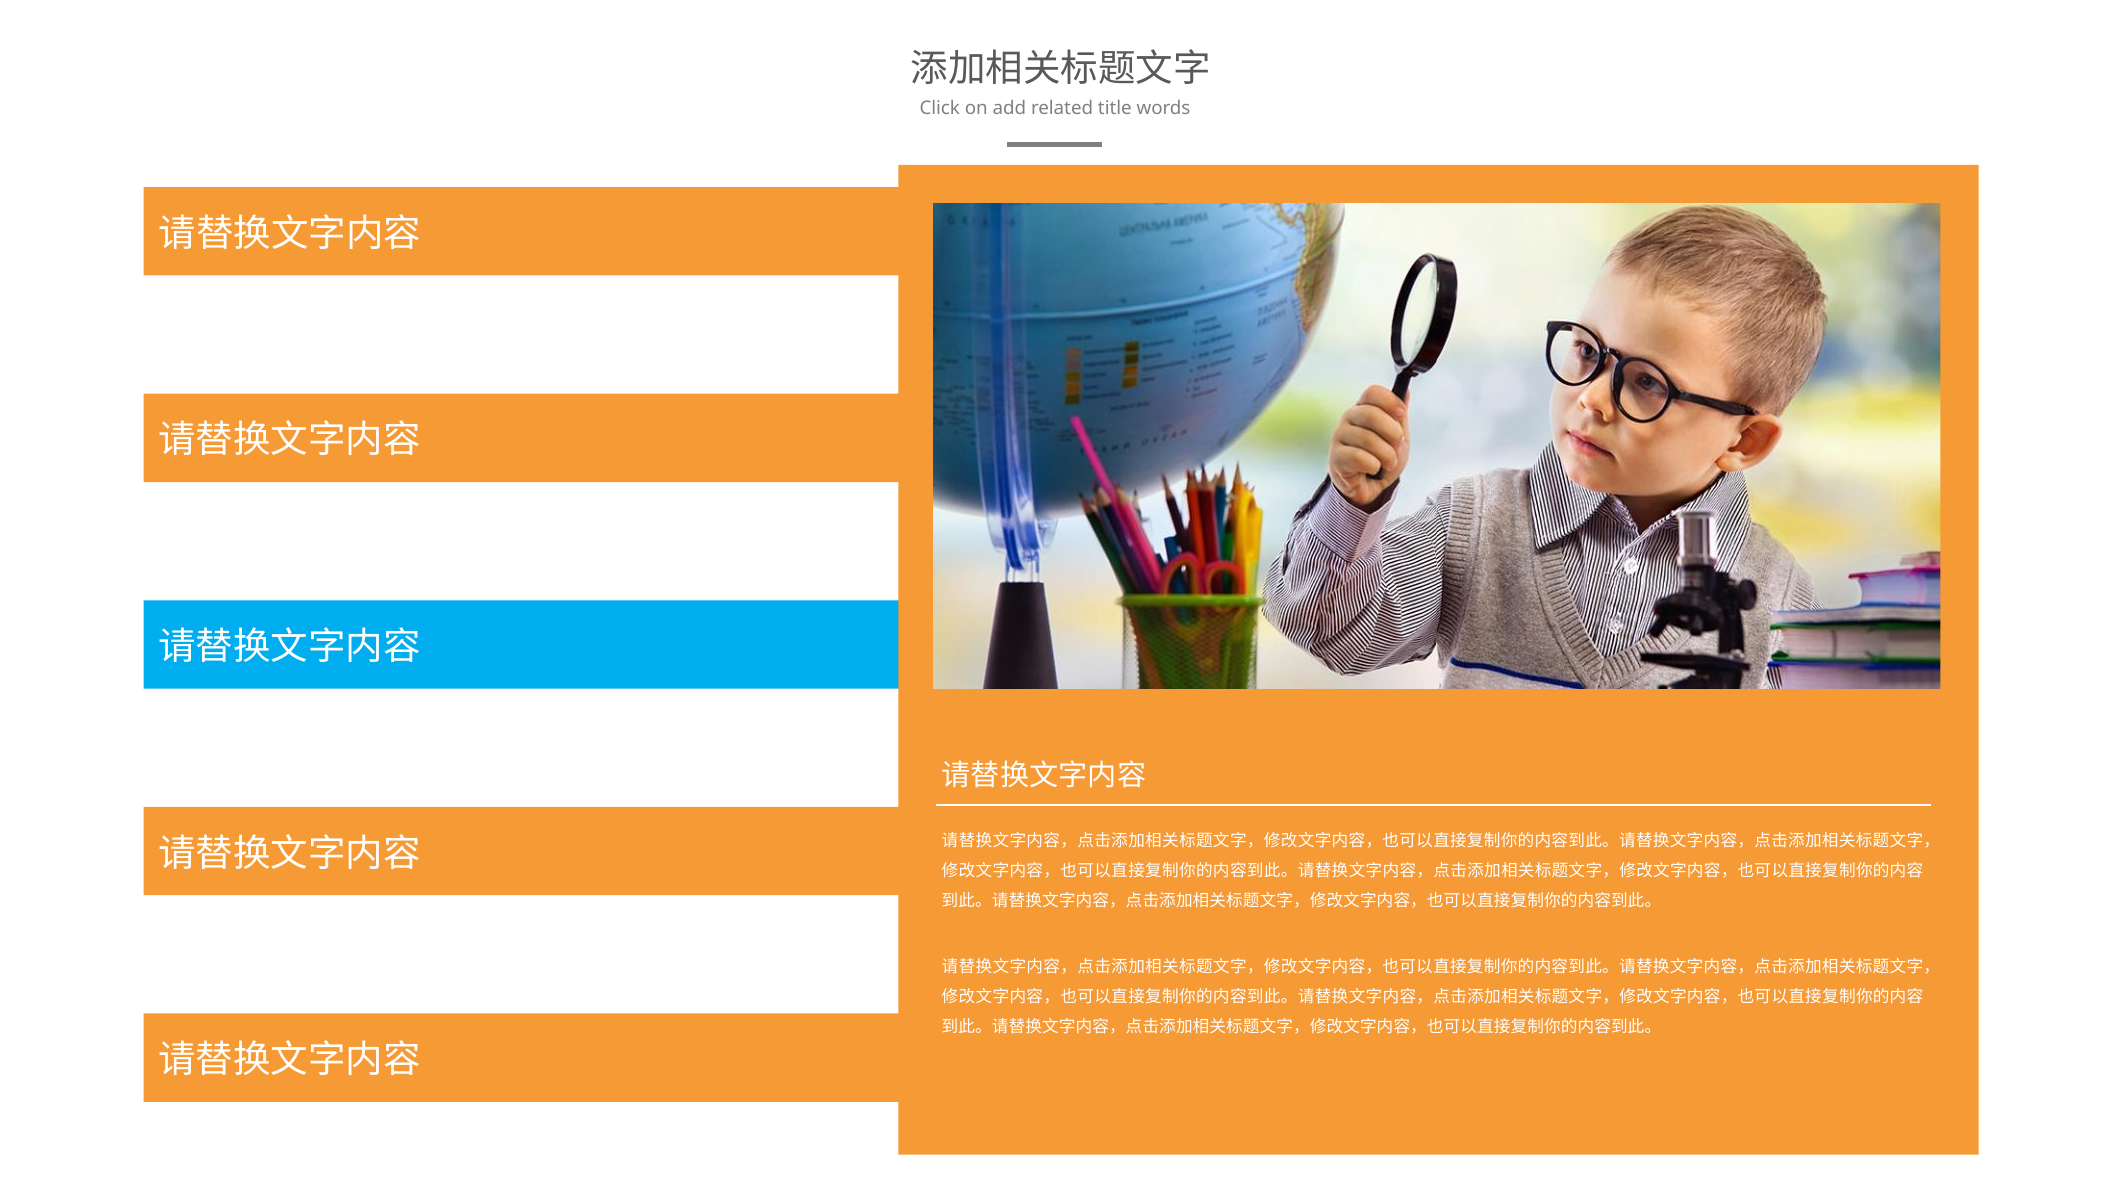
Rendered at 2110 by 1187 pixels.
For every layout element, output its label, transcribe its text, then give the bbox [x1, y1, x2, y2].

text_box 请替换文字内容 [143, 806, 897, 896]
text_box [932, 202, 1942, 690]
text_box 添加相关标题文字 [877, 37, 1245, 95]
text_box 请替换文字内容 [143, 599, 897, 690]
text_box 请替换文字内容 [143, 186, 897, 276]
text_box 请替换文字内容 [143, 1012, 897, 1103]
text_box 请替换文字内容，点击添加相关标题文字，修改文字内容，也可以直接复制你的内容到此。请替换文字内容，点击添加相关标题文字，修改文字内容，也可以直接复制你的内容到此。请替换文字内容，点击添加相关标题文字，修改文字内容，也可以直接复制你的内容到此。请替换文字内容，点击添加相关标题文字，修改文字内容，也可以直接复制你的内容到此。 [925, 812, 1941, 916]
text_box 请替换文字内容，点击添加相关标题文字，修改文字内容，也可以直接复制你的内容到此。请替换文字内容，点击添加相关标题文字，修改文字内容，也可以直接复制你的内容到此。请替换文字内容，点击添加相关标题文字，修改文字内容，也可以直接复制你的内容到此。请替换文字内容，点击添加相关标题文字，修改文字内容，也可以直接复制你的内容到此。 [925, 937, 1941, 1042]
text_box 请替换文字内容 [143, 393, 897, 483]
text_box Click on add related title words [877, 89, 1232, 124]
text_box [897, 164, 1980, 1156]
text_box 请替换文字内容 [925, 748, 1231, 807]
